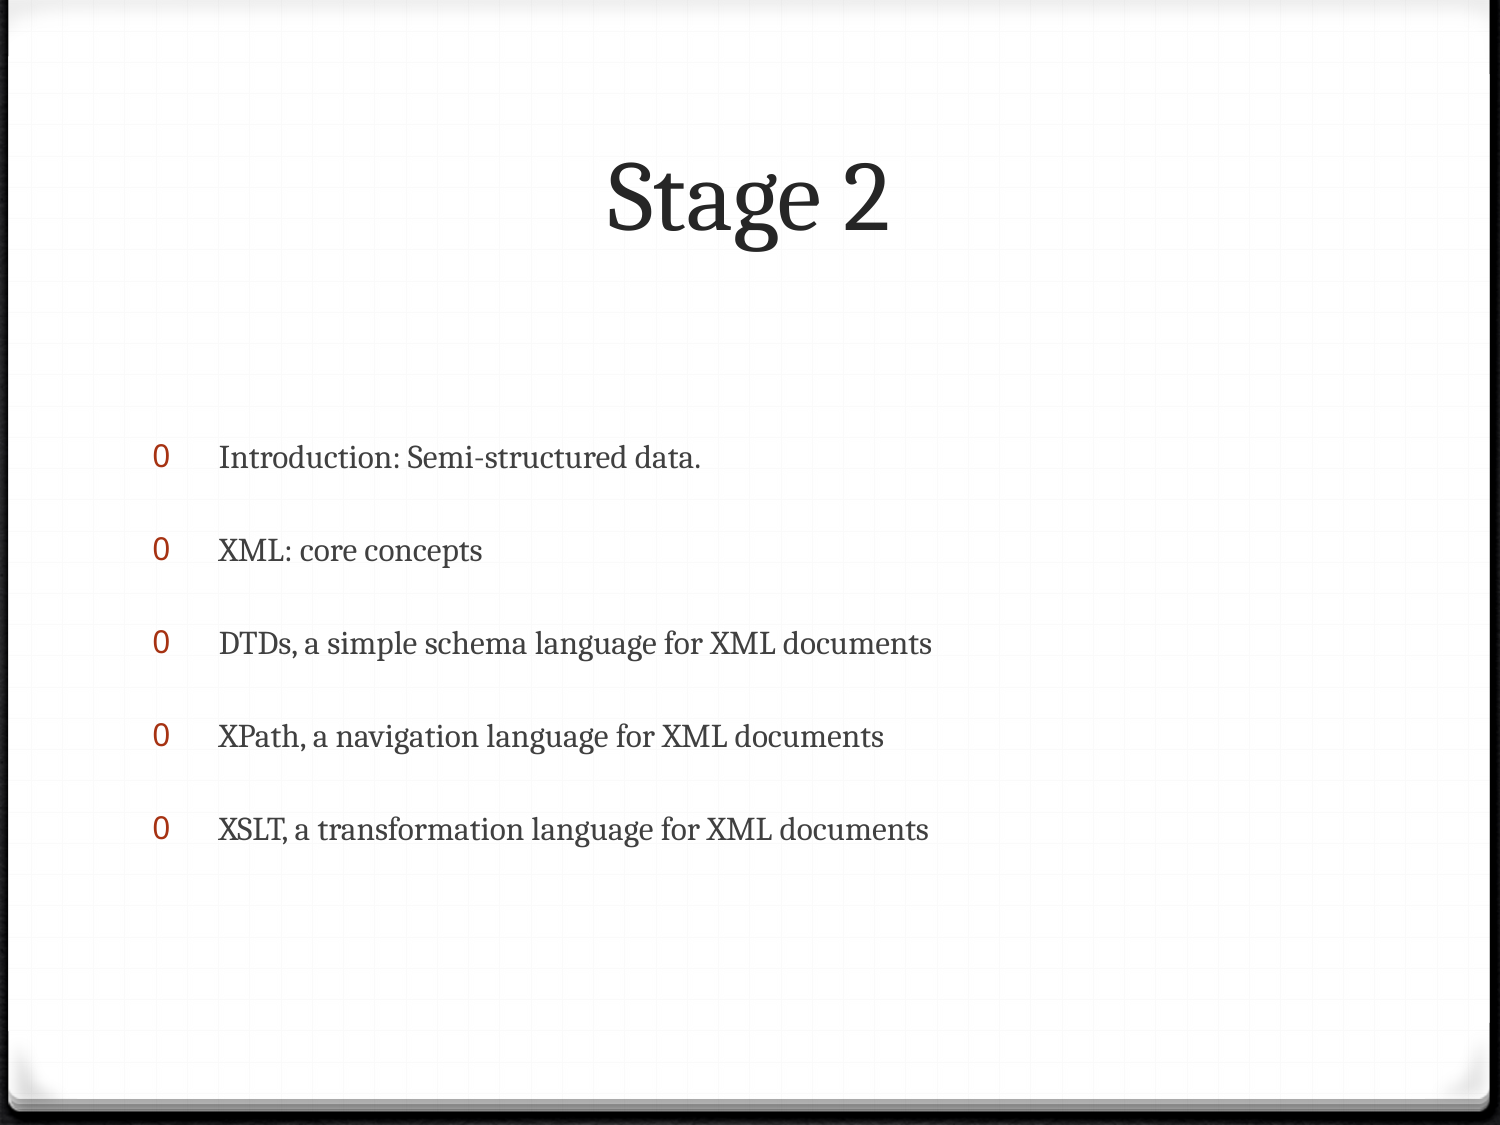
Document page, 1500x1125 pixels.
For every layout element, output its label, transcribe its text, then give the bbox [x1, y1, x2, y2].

title Stage 2 [90, 71, 1410, 309]
list Introduction: Semi-structured data. XML: core concepts DTDs, a simple schema language for XML documents XPath, a navigation language for XML documents XSLT, a transformation language for XML documents [137, 334, 1363, 983]
picture [0, 0, 1500, 1125]
